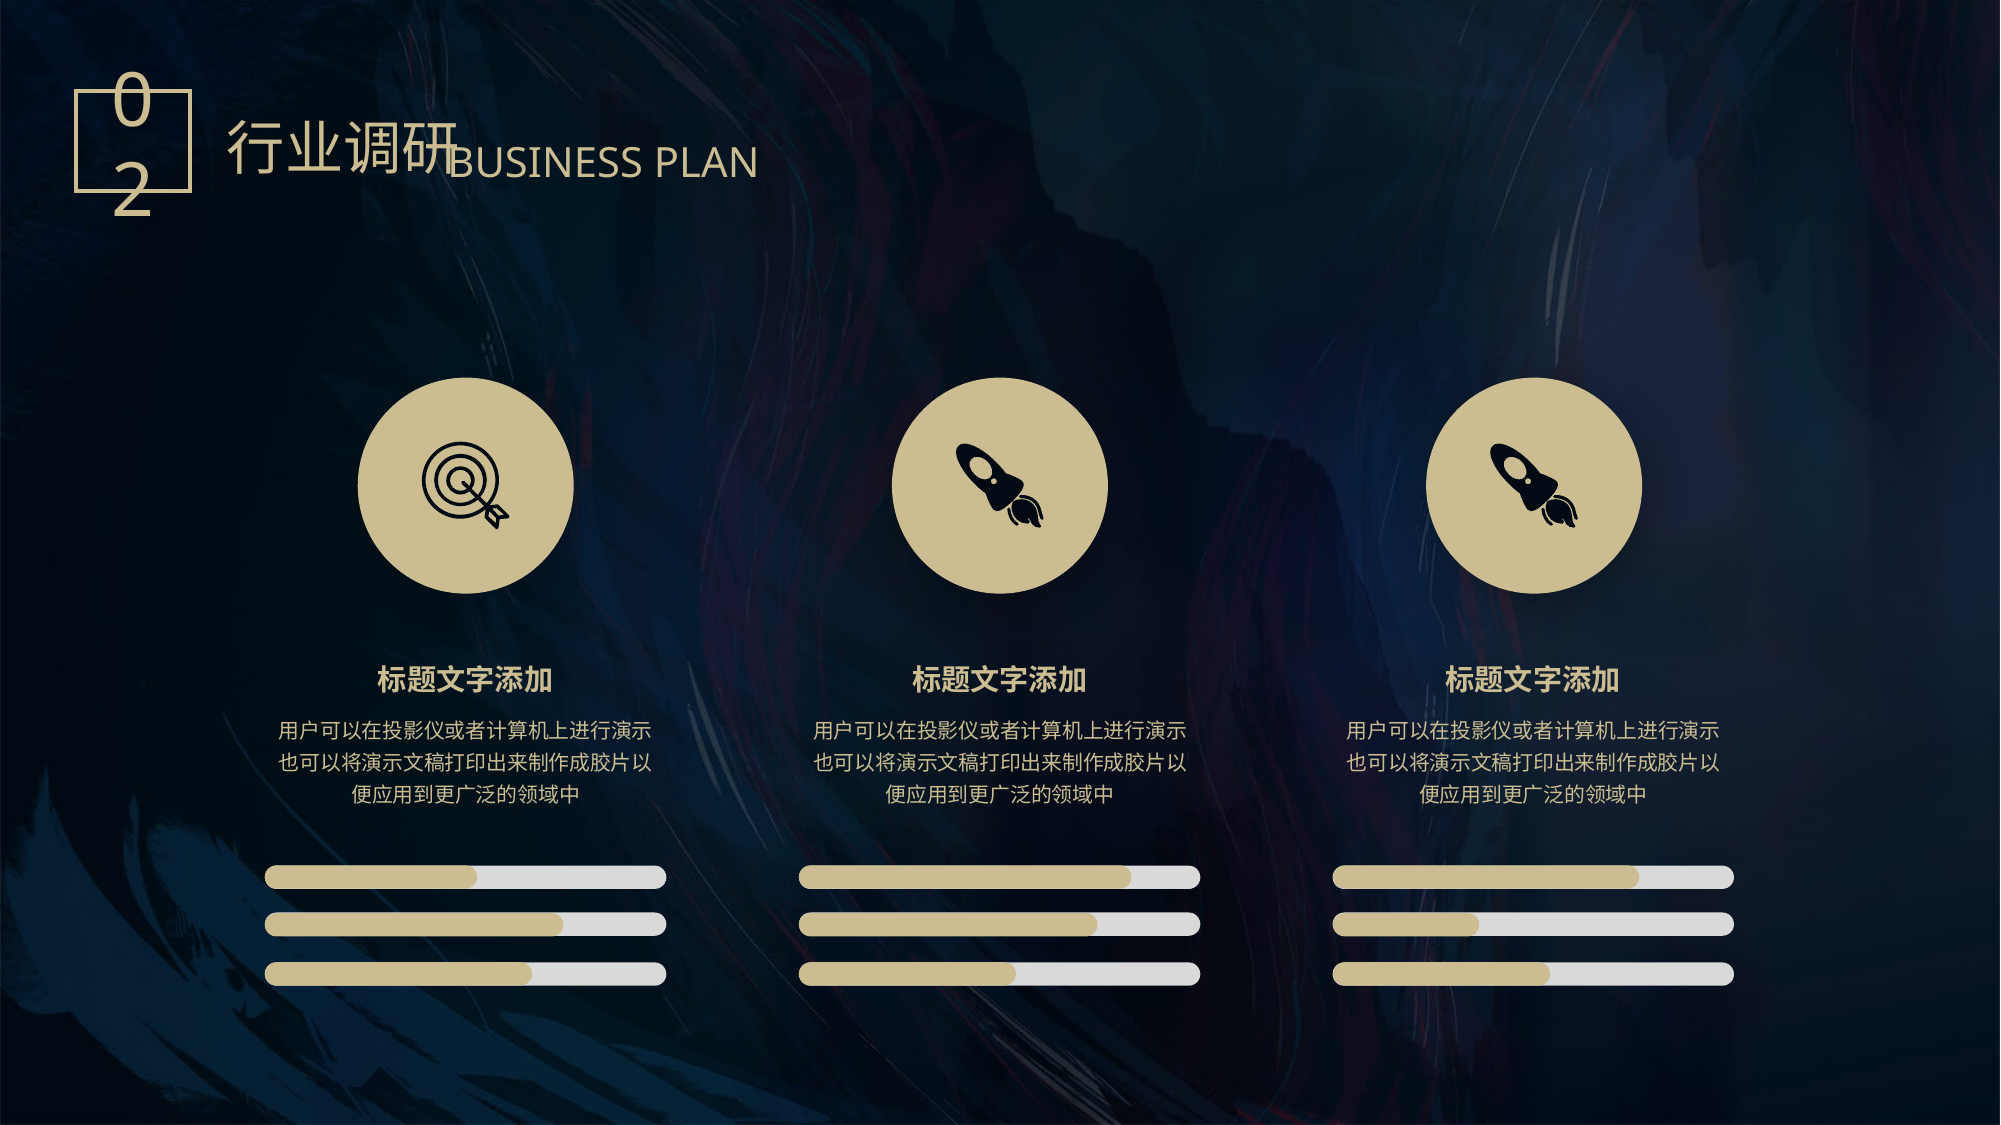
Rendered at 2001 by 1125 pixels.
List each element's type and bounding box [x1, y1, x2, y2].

text_box [797, 912, 1099, 938]
text_box [797, 864, 1133, 890]
text_box [1332, 961, 1552, 987]
text_box [263, 864, 479, 890]
text_box [789, 859, 1211, 895]
text_box [255, 956, 677, 992]
text_box [1332, 864, 1641, 890]
text_box [263, 912, 565, 938]
text_box [1332, 912, 1481, 938]
text_box [1323, 956, 1745, 992]
text_box [797, 961, 1018, 987]
text_box [1323, 859, 1745, 895]
text_box [789, 907, 1211, 942]
text_box [1490, 443, 1578, 528]
text_box [75, 90, 748, 195]
text_box [263, 961, 534, 987]
picture [0, 0, 2000, 1125]
text_box [789, 956, 1211, 992]
text_box [1328, 643, 1739, 816]
text_box [1323, 907, 1745, 942]
text_box [260, 643, 671, 816]
text_box [255, 859, 677, 895]
text_box [421, 441, 510, 530]
text_box [794, 643, 1206, 816]
text_box [357, 377, 574, 594]
text_box [891, 377, 1108, 594]
text_box [955, 443, 1044, 528]
text_box [255, 907, 677, 942]
text_box [1426, 377, 1643, 594]
